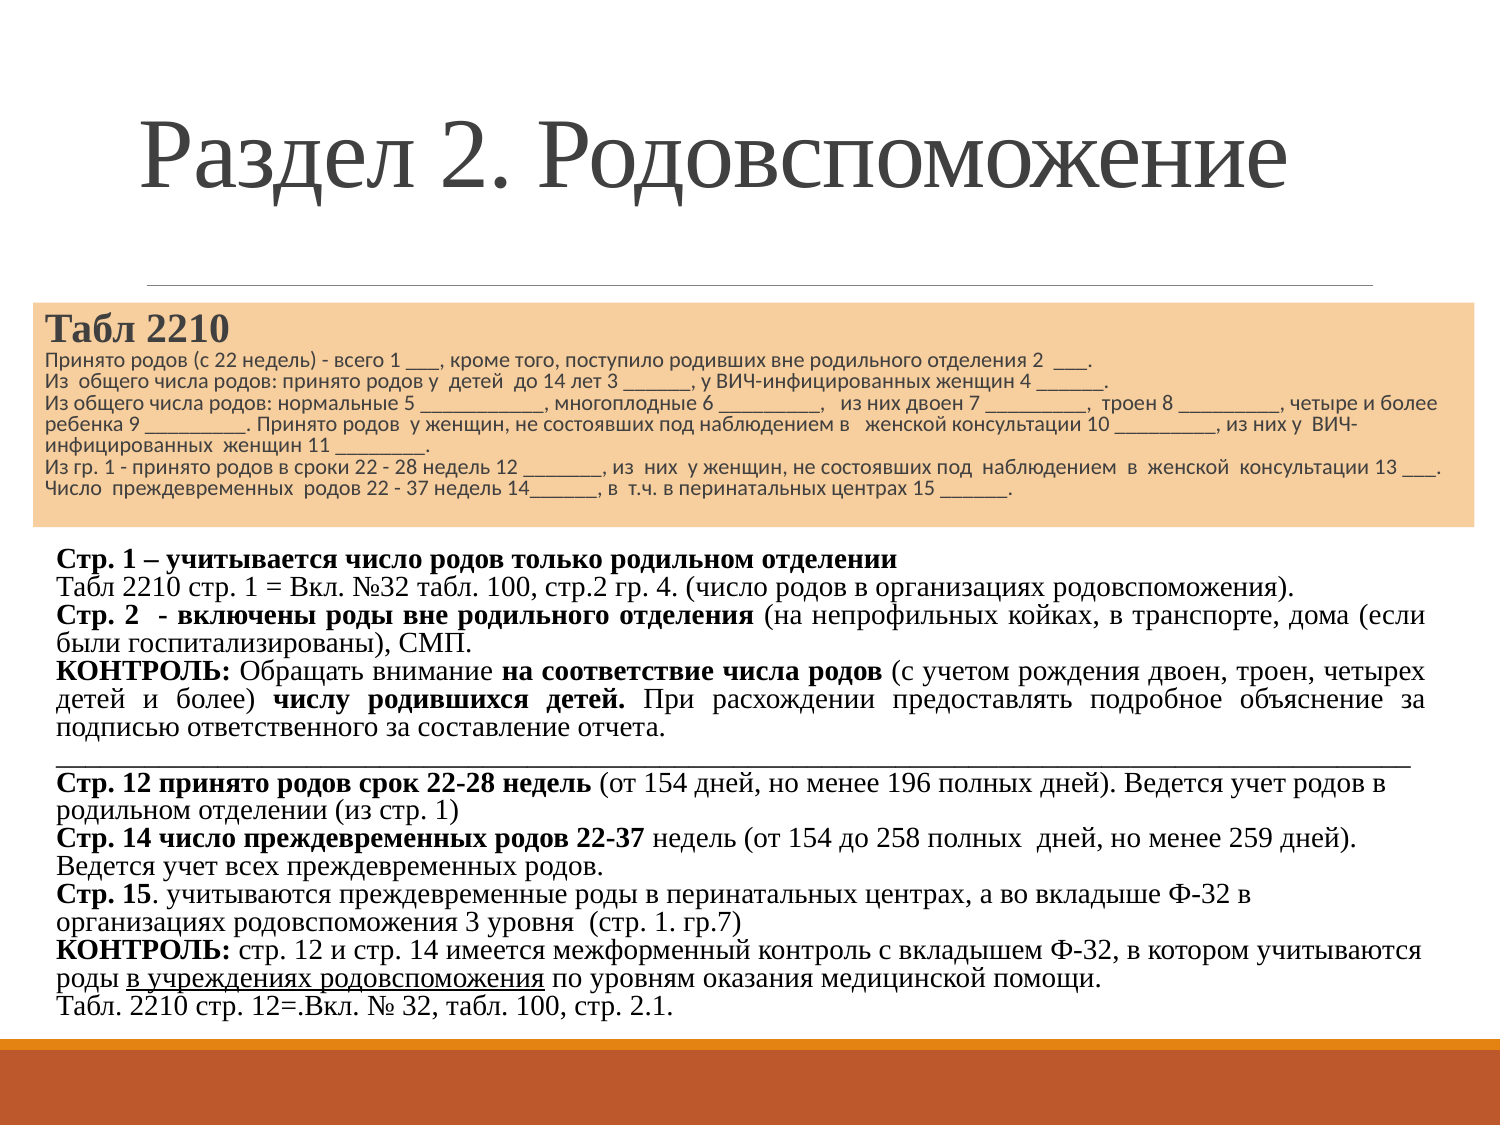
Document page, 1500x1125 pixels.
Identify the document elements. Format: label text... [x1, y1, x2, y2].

title Раздел 2. Родовспоможение [123, 42, 1362, 216]
list Табл 2210 Принято родов (с 22 недель) - всего 1 ___, кроме того, поступило родивших вне родильного отделения 2 ___. Из общего числа родов: принято родов у детей до 14 лет 3 ______, у ВИЧ-инфицированных женщин 4 ______. Из общего числа родов: нормальные 5 ___________, многоплодные 6 _________, из них двоен 7 _________, троен 8 _________, четыре и более ребенка 9 _________. Принято родов у женщин, не состоявших под наблюдением в женской консультации 10 _________, из них у ВИЧ-инфицированных женщин 11 ________. Из гр. 1 - принято родов в сроки 22 - 28 недель 12 _______, из них у женщин, не состоявших под наблюдением в женской консультации 13 ___. Число преждевременных родов 22 - 37 недель 14______, в т.ч. в перинатальных центрах 15 ______. [33, 302, 1475, 528]
text_box Стр. 1 – учитывается число родов только родильном отделении Табл 2210 стр. 1 = Вкл. №32 табл. 100, стр.2 гр. 4. (число родов в организациях родовспоможения). Стр. 2 - включены роды вне родильного отделения (на непрофильных койках, в транспорте, дома (если были госпитализированы), СМП. КОНТРОЛЬ: Обращать внимание на соответствие числа родов (с учетом рождения двоен, троен, четырех детей и более) числу родившихся детей. При расхождении предоставлять подробное объяснение за подписью ответственного за составление отчета. ____________________________________________________________________________________________ Стр. 12 принято родов срок 22-28 недель (от 154 дней, но менее 196 полных дней). Ведется учет родов в родильном отделении (из стр. 1) Стр. 14 число преждевременных родов 22-37 недель (от 154 до 258 полных дней, но менее 259 дней). Ведется учет всех преждевременных родов. Стр. 15. учитываются преждевременные роды в перинатальных центрах, а во вкладыше Ф-32 в организациях родовспоможения 3 уровня (стр. 1. гр.7) КОНТРОЛЬ: стр. 12 и стр. 14 имеется межформенный контроль с вкладышем Ф-32, в котором учитываются роды в учреждениях родовспоможения по уровням оказания медицинской помощи. Табл. 2210 стр. 12=.Вкл. № 32, табл. 100, стр. 2.1. [41, 538, 1441, 1125]
